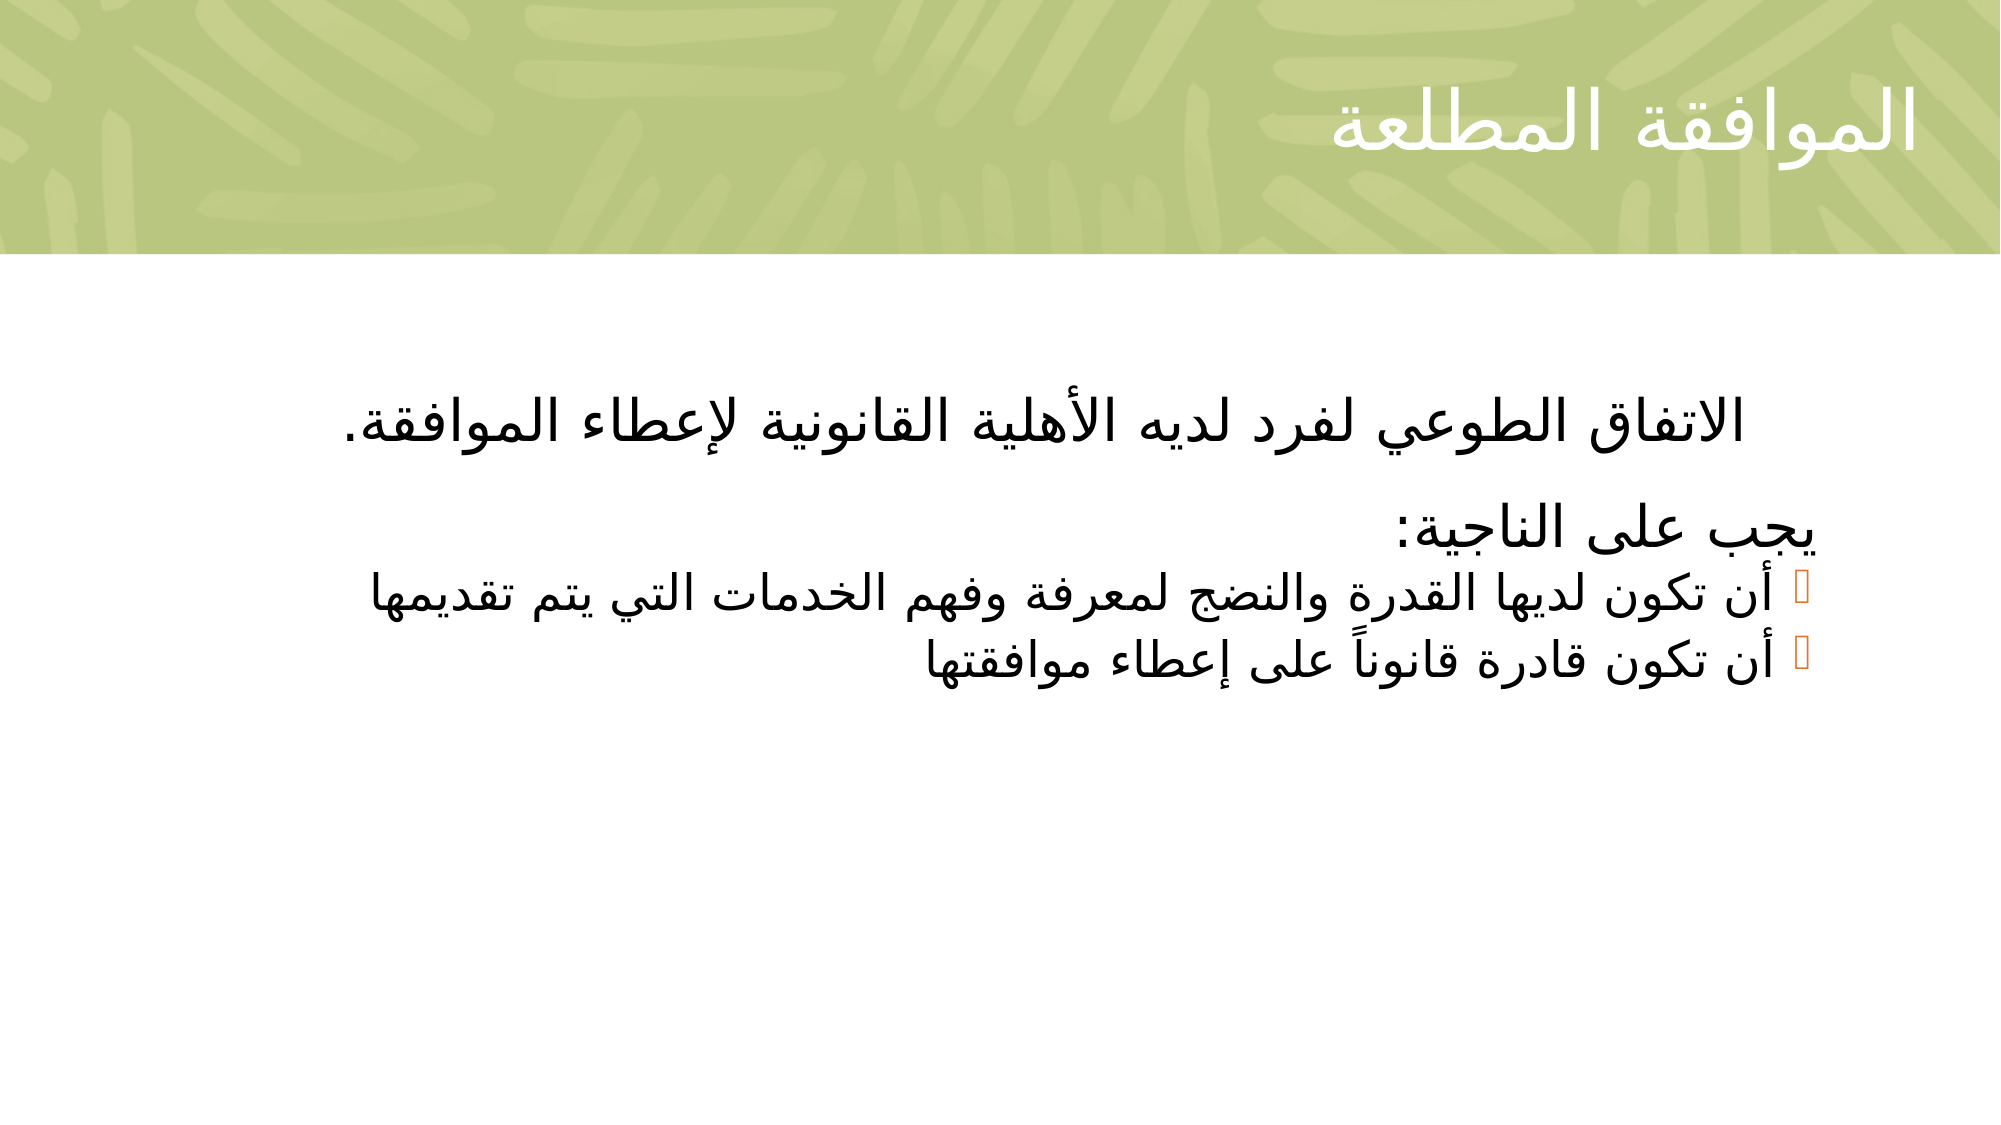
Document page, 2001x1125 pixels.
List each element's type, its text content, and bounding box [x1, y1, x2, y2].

picture [0, 0, 2000, 1125]
list الاتفاق الطوعي لفرد لديه الأهلية القانونية لإعطاء الموافقة. يجب على الناجية: أن تكون لديها القدرة والنضج لمعرفة وفهم الخدمات التي يتم تقديمها أن تكون قادرة قانوناً على إعطاء موافقتها [245, 368, 1841, 1029]
title الموافقة المطلعة [61, 33, 1938, 220]
